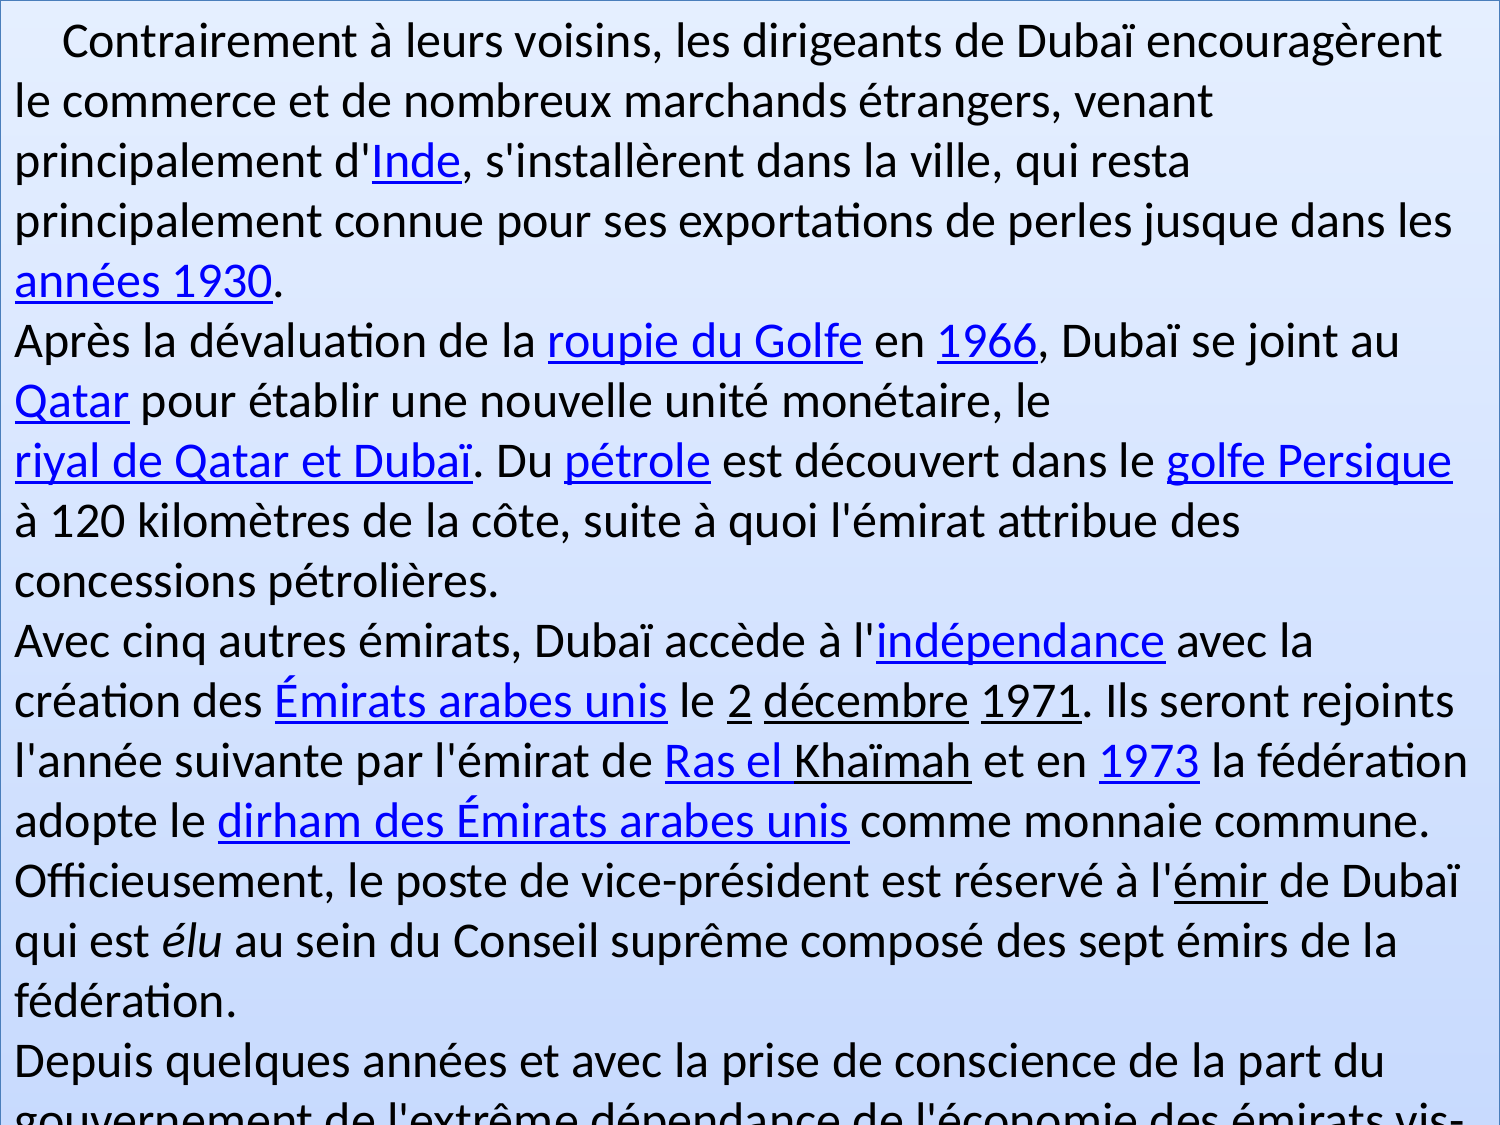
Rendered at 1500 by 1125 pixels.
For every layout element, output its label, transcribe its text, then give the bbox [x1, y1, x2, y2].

text_box Contrairement à leurs voisins, les dirigeants de Dubaï encouragèrent le commerce et de nombreux marchands étrangers, venant principalement d'Inde, s'installèrent dans la ville, qui resta principalement connue pour ses exportations de perles jusque dans les années 1930. Après la dévaluation de la roupie du Golfe en 1966, Dubaï se joint au Qatar pour établir une nouvelle unité monétaire, le riyal de Qatar et Dubaï. Du pétrole est découvert dans le golfe Persique à 120 kilomètres de la côte, suite à quoi l'émirat attribue des concessions pétrolières. Avec cinq autres émirats, Dubaï accède à l'indépendance avec la création des Émirats arabes unis le 2 décembre 1971. Ils seront rejoints l'année suivante par l'émirat de Ras el Khaïmah et en 1973 la fédération adopte le dirham des Émirats arabes unis comme monnaie commune. Officieusement, le poste de vice-président est réservé à l'émir de Dubaï qui est élu au sein du Conseil suprême composé des sept émirs de la fédération. Depuis quelques années et avec la prise de conscience de la part du gouvernement de l'extrême dépendance de l'économie des émirats vis-à-vis des énergies fossiles, Dubaï reconvertit son économie vers les nouvelles technologies et le commerce mais surtout vers le tourisme, principalement de luxe, à coup de grands travaux et de projets démesurés. En 2006, le pétrole représentait moins de 10% du PIB : il comptait pour 30% en 2003 et 45% à la fin des années 1980. [0, 0, 1500, 1125]
